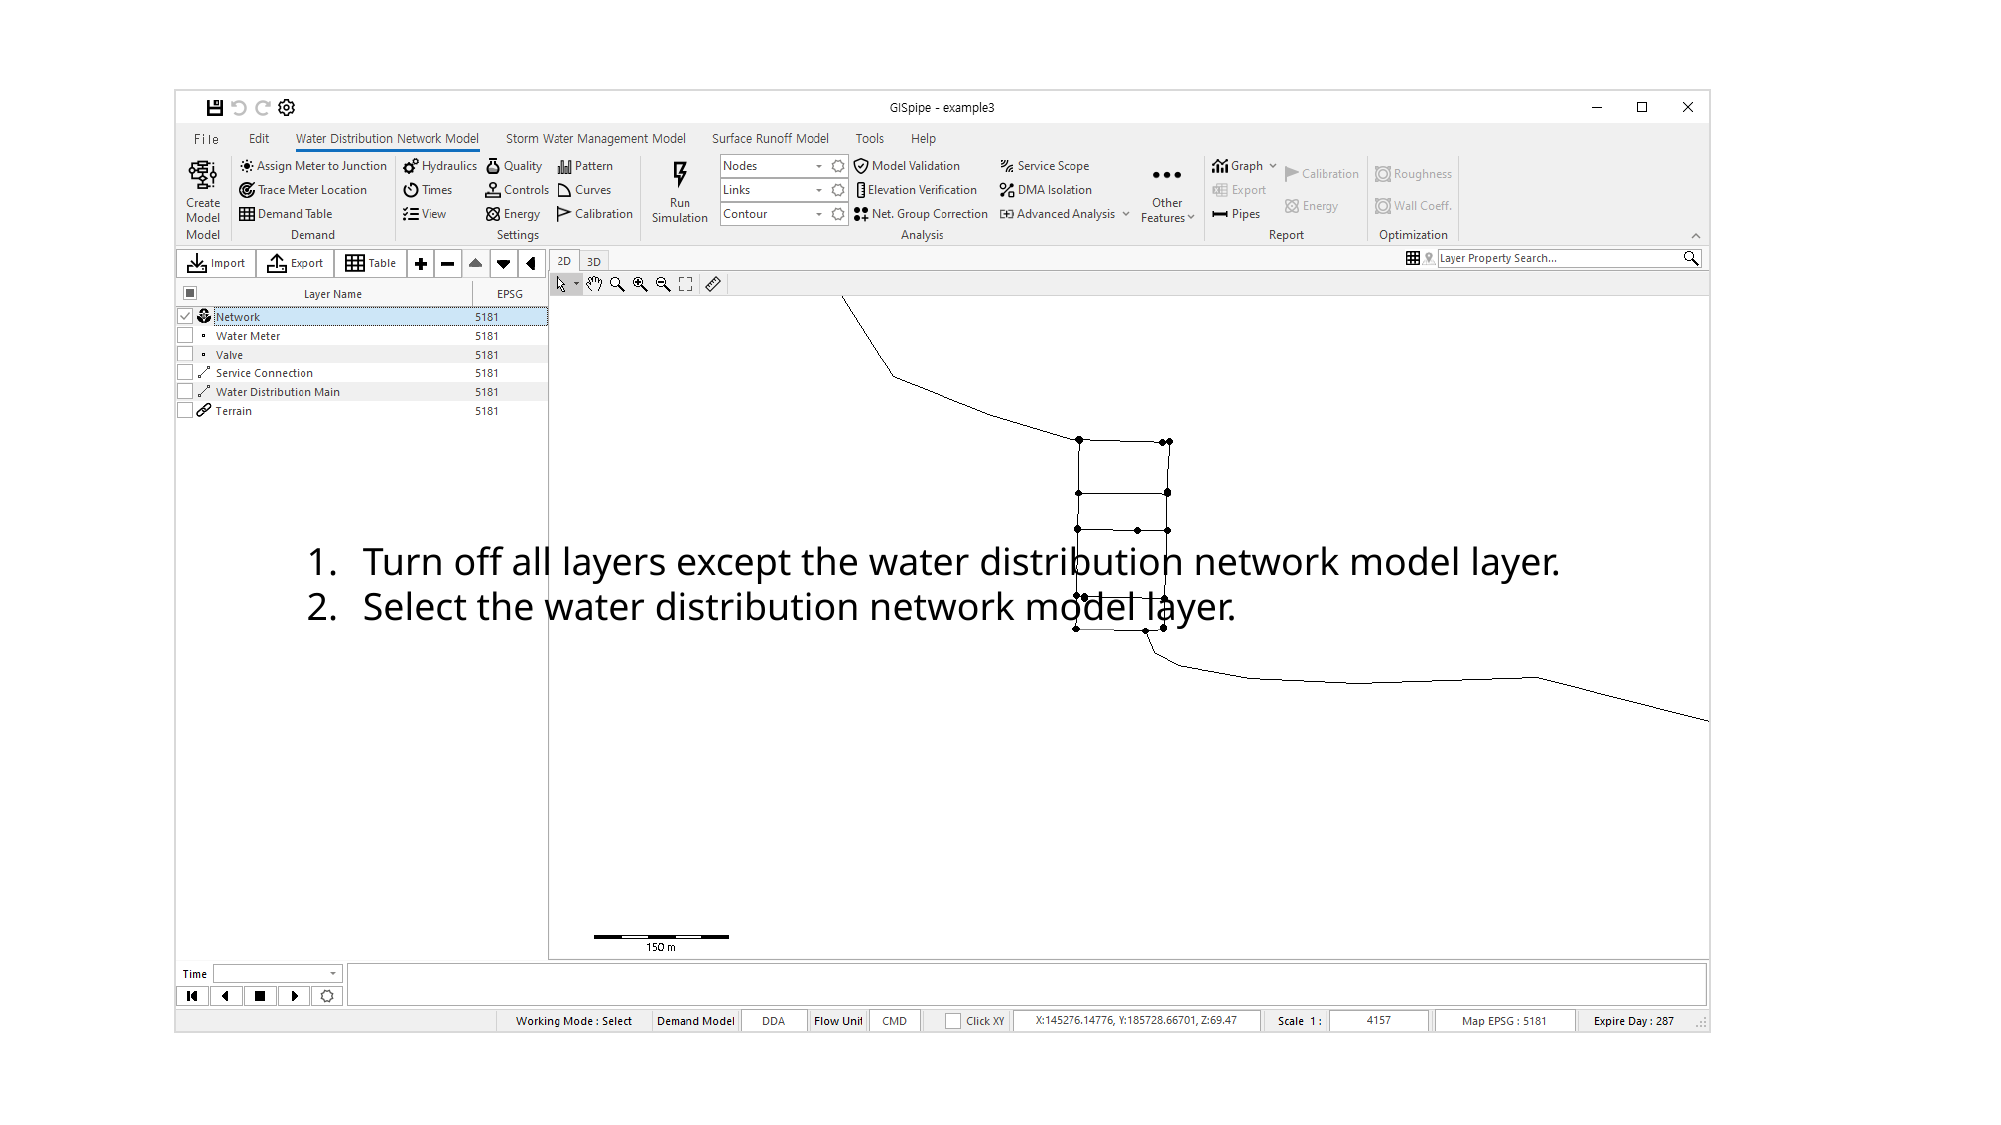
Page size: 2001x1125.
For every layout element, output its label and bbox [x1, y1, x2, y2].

picture [174, 92, 1711, 1033]
